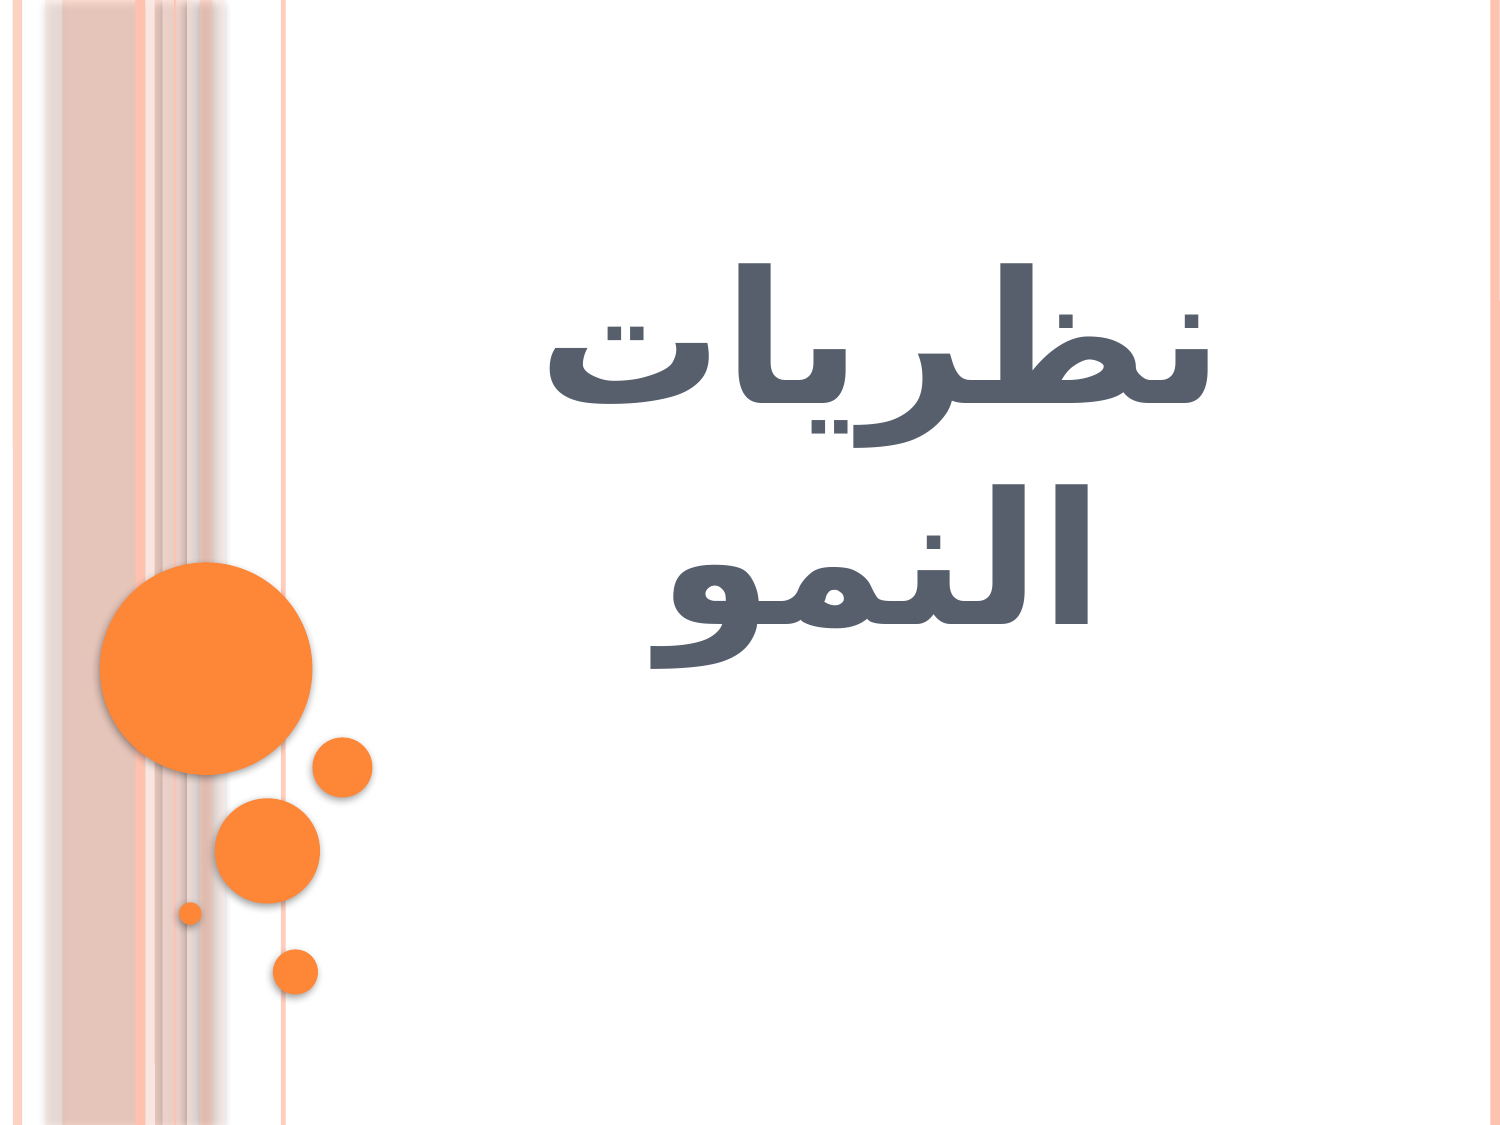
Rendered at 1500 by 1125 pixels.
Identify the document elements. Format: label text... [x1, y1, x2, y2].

title نظريات النمو [375, 208, 1388, 669]
